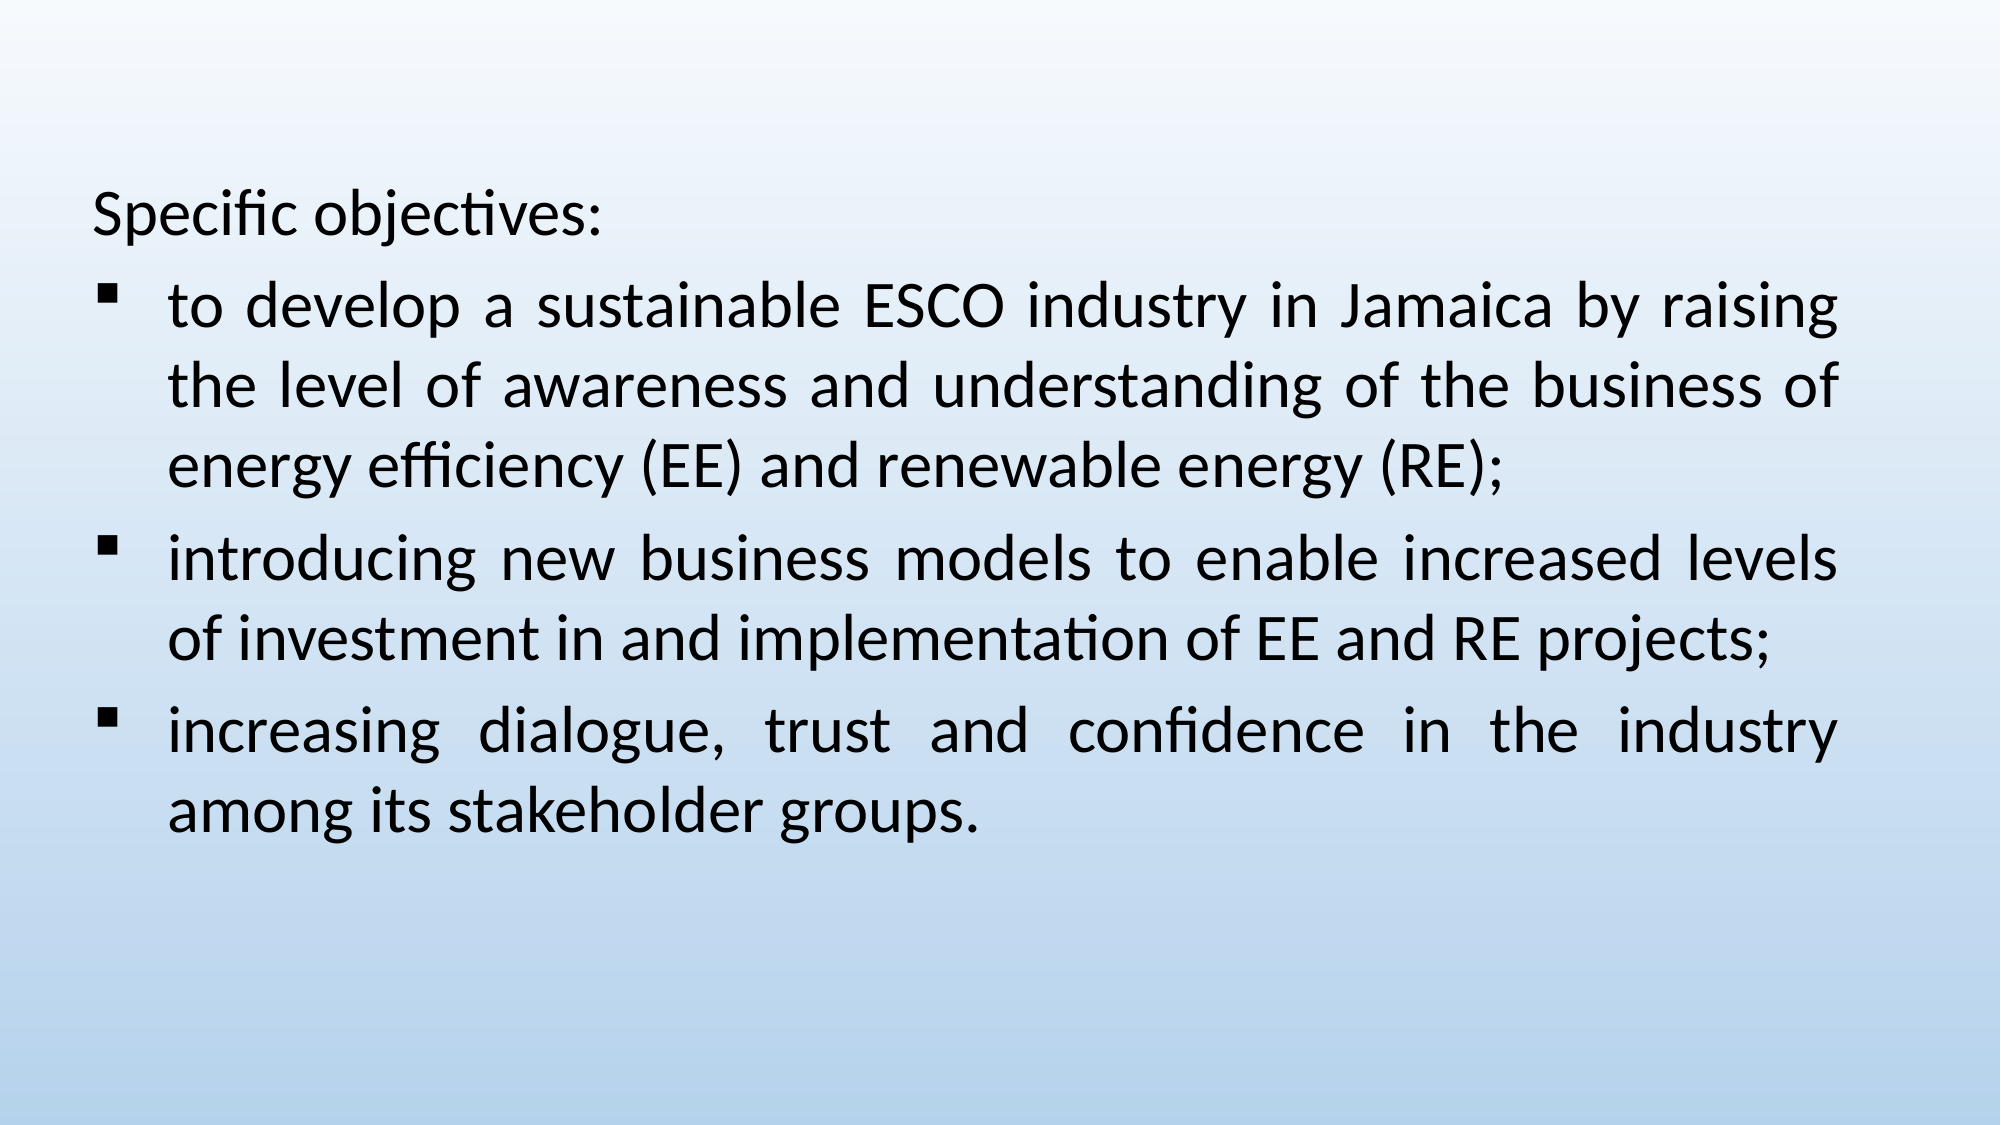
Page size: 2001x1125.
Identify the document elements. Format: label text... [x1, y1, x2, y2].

text_box Specific objectives: to develop a sustainable ESCO industry in Jamaica by raising the level of awareness and understanding of the business of energy efficiency (EE) and renewable energy (RE); introducing new business models to enable increased levels of investment in and implementation of EE and RE projects; increasing dialogue, trust and confidence in the industry among its stakeholder groups. [77, 161, 1855, 854]
